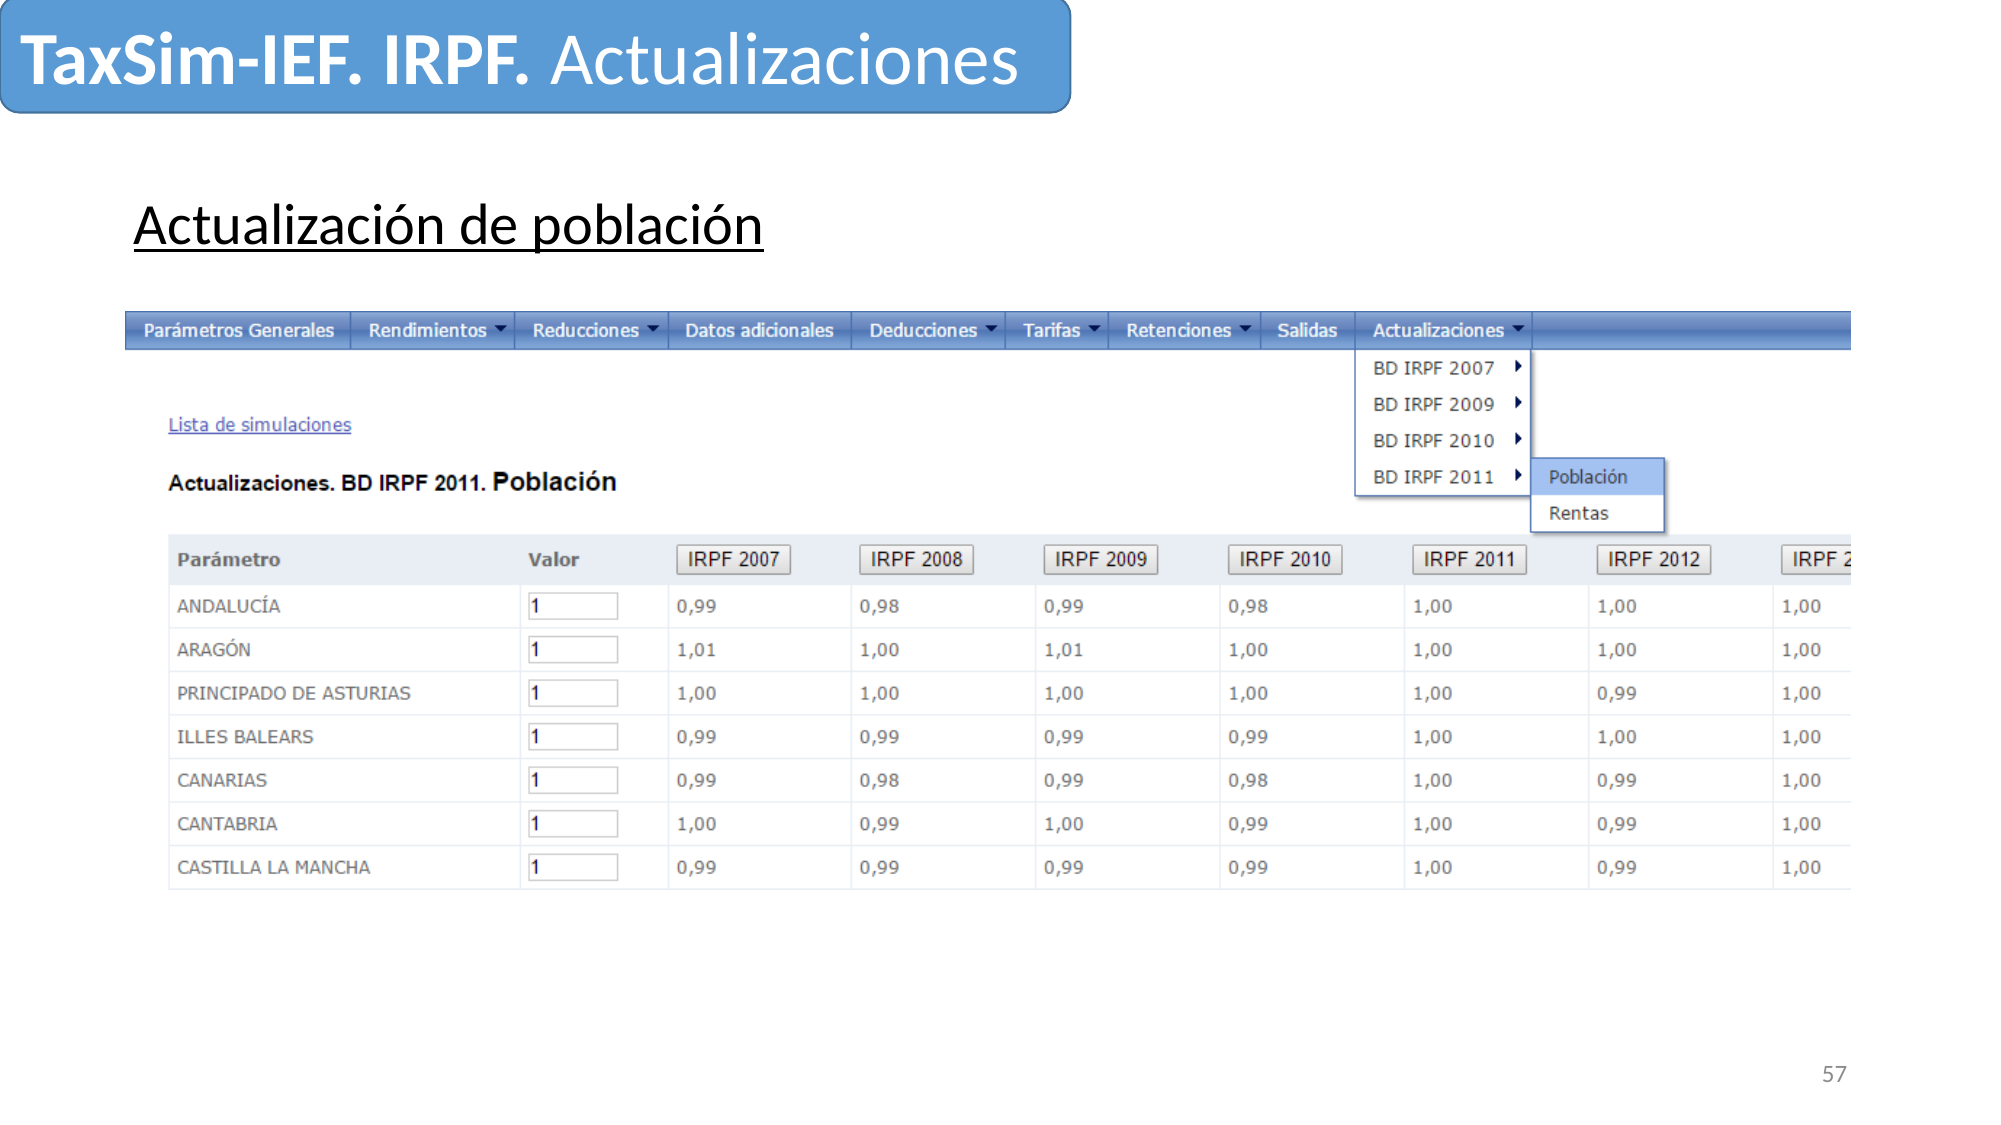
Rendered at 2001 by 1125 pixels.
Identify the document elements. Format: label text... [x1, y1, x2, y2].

text_box Actualización de población [119, 178, 899, 264]
slide_number 57 [1412, 1042, 1863, 1103]
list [125, 311, 1851, 890]
text_box TaxSim-IEF. IRPF. Actualizaciones [0, 0, 1072, 114]
